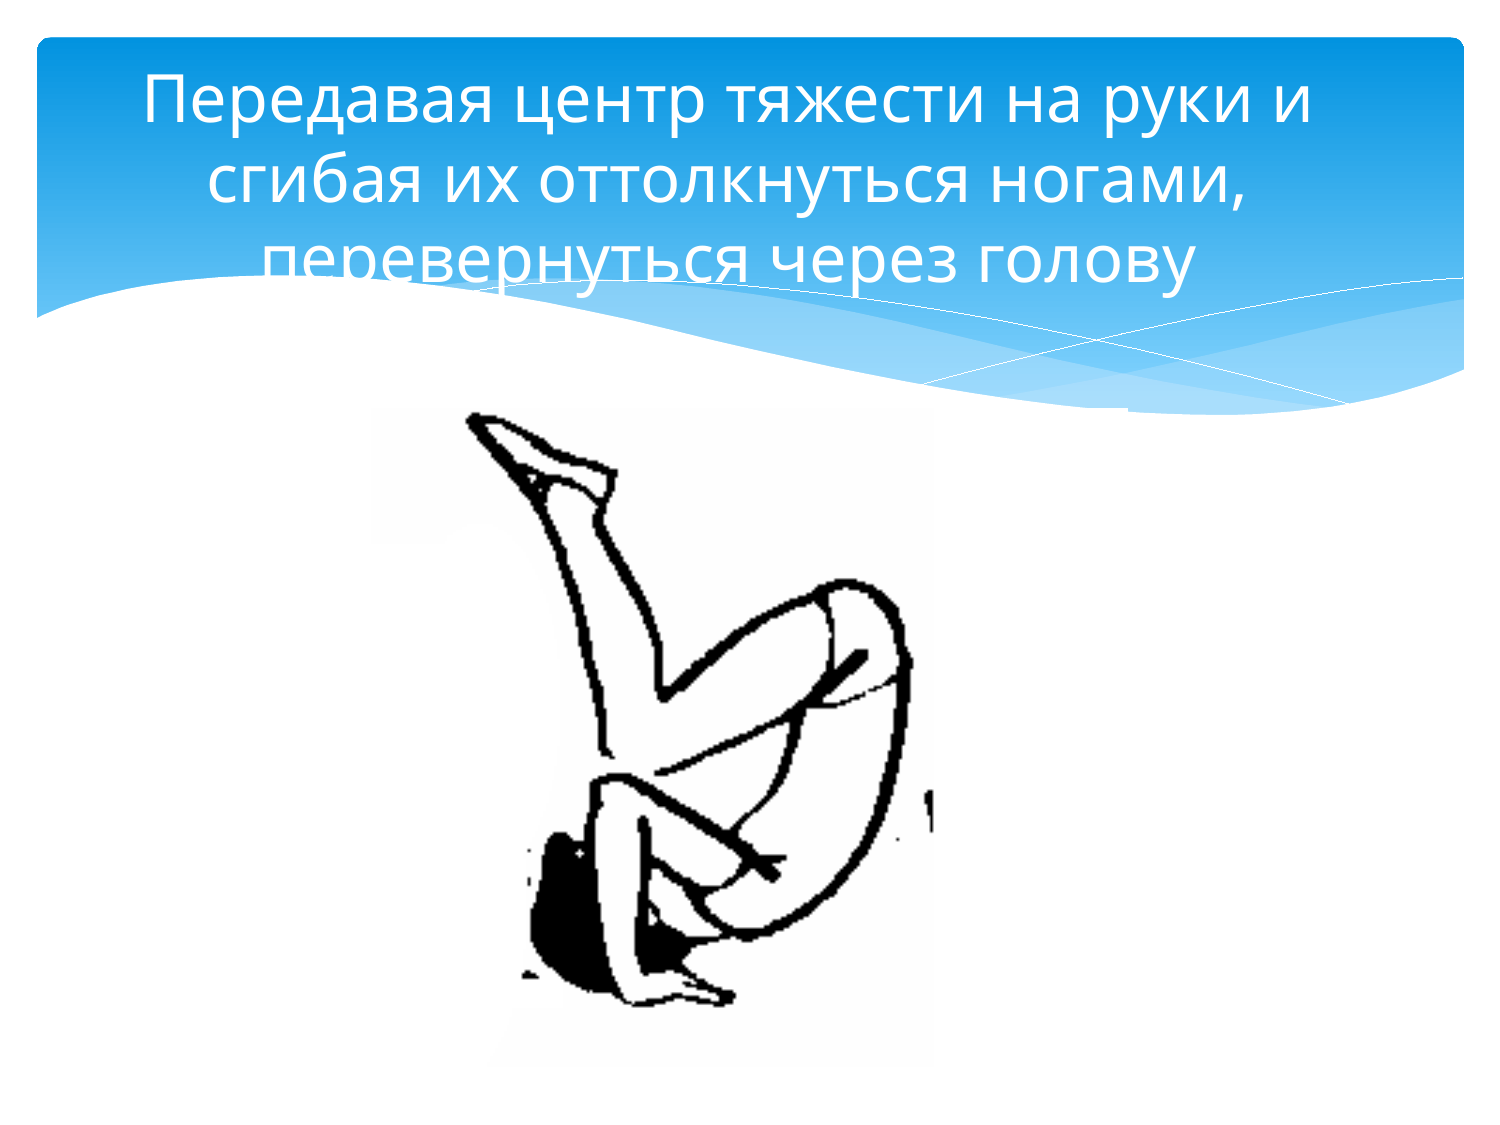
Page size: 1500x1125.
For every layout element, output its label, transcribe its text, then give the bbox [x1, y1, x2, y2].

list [371, 408, 1129, 1067]
title Передавая центр тяжести на руки и сгибая их оттолкнуться ногами, перевернуться через голову [53, 0, 1404, 433]
